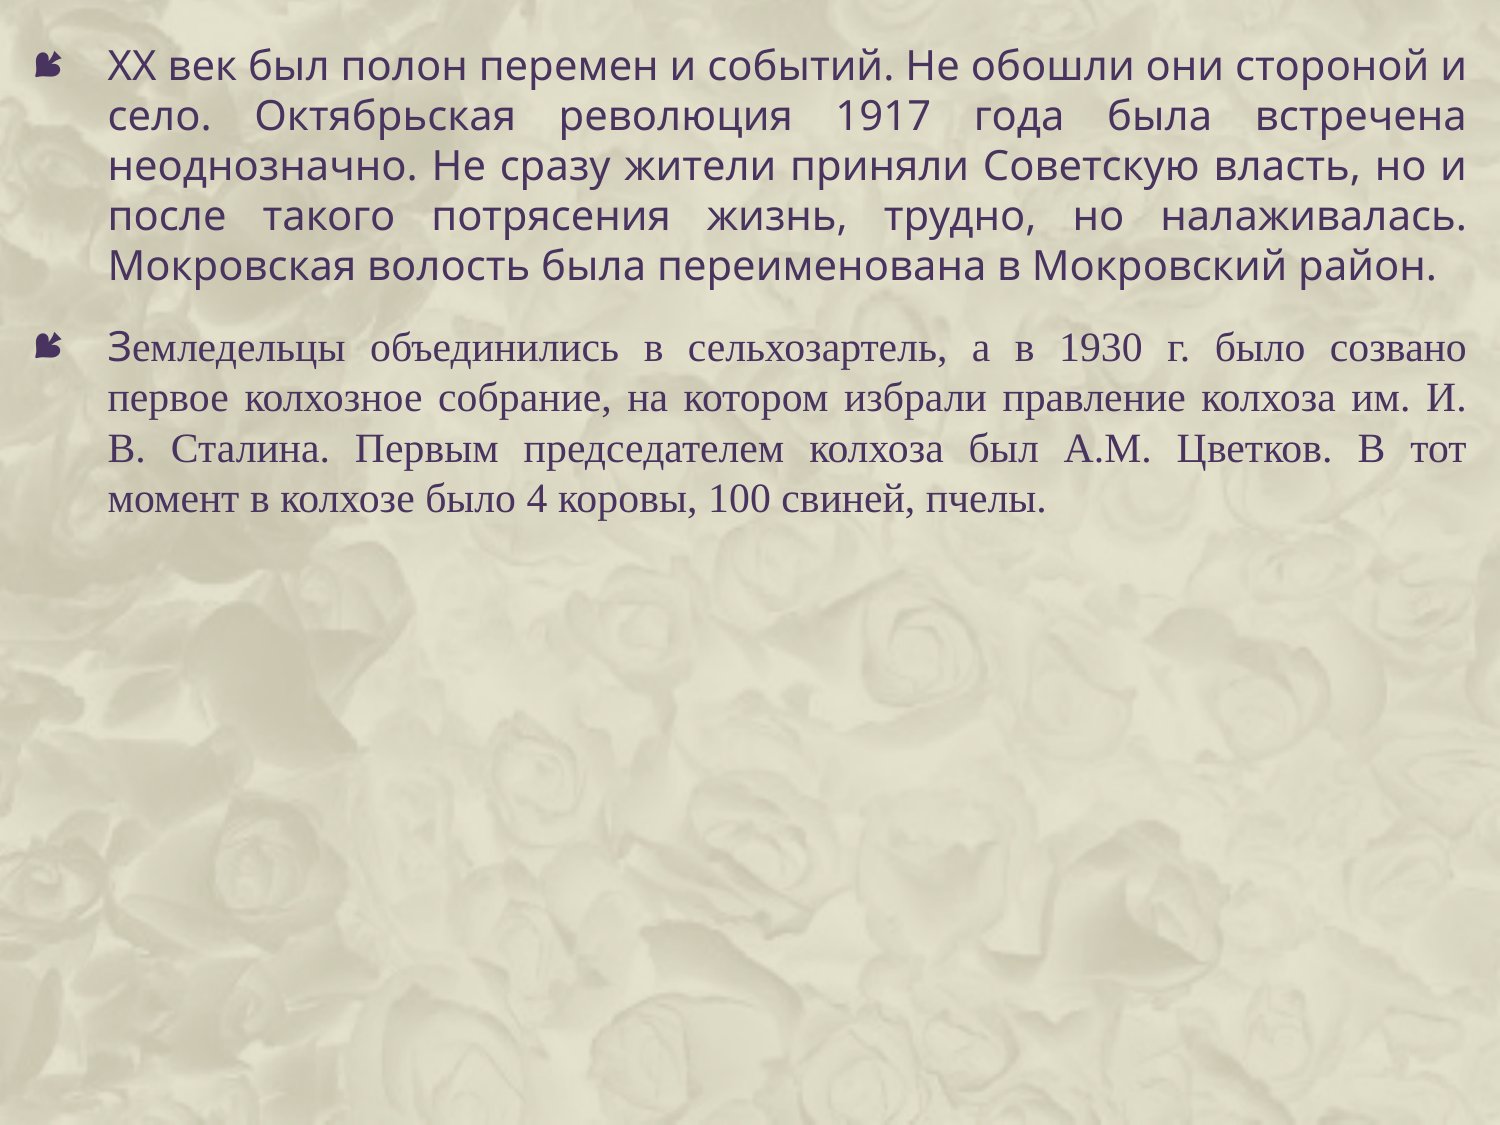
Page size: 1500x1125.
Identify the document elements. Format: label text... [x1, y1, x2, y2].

list XX век был полон перемен и событий. Не обошли они стороной и село. Октябрьская революция 1917 года была встречена неоднозначно. Не сразу жители приняли Советскую власть, но и после такого потрясения жизнь, трудно, но налаживалась. Мокровская волость была переименована в Мокровский район. Земледельцы объединились в сельхозартель, а в 1930 г. было созвано первое колхозное собрание, на котором избрали правление колхоза им. И. В. Сталина. Первым председателем колхоза был А.М. Цветков. В тот момент в колхозе было 4 коровы, 100 свиней, пчелы. [17, 30, 1483, 646]
